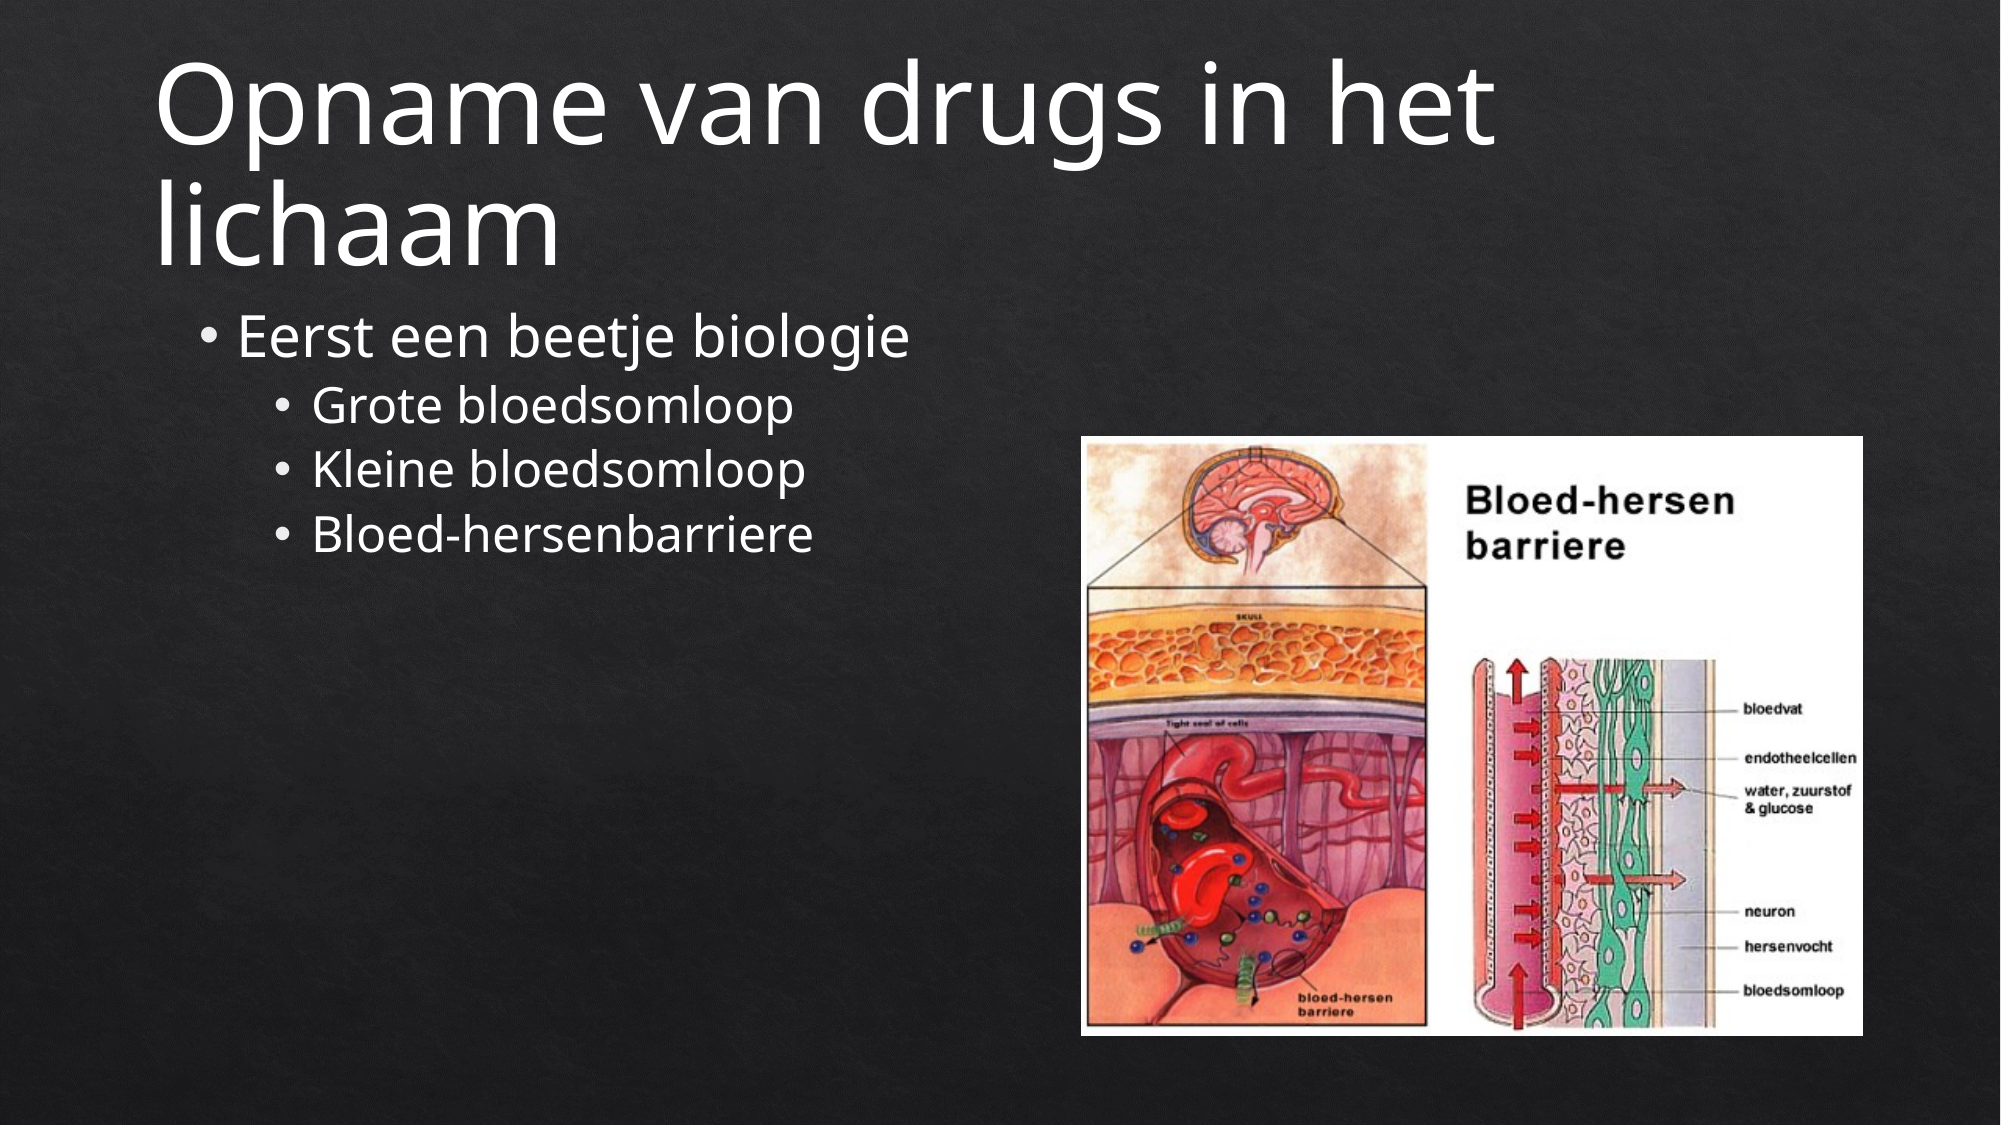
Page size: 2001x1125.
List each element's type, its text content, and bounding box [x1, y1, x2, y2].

title Opname van drugs in het lichaam [137, 59, 1863, 278]
picture [0, 0, 2001, 1125]
list Eerst een beetje biologie Grote bloedsomloop Kleine bloedsomloop Bloed-hersenbarriere [183, 299, 1863, 1014]
